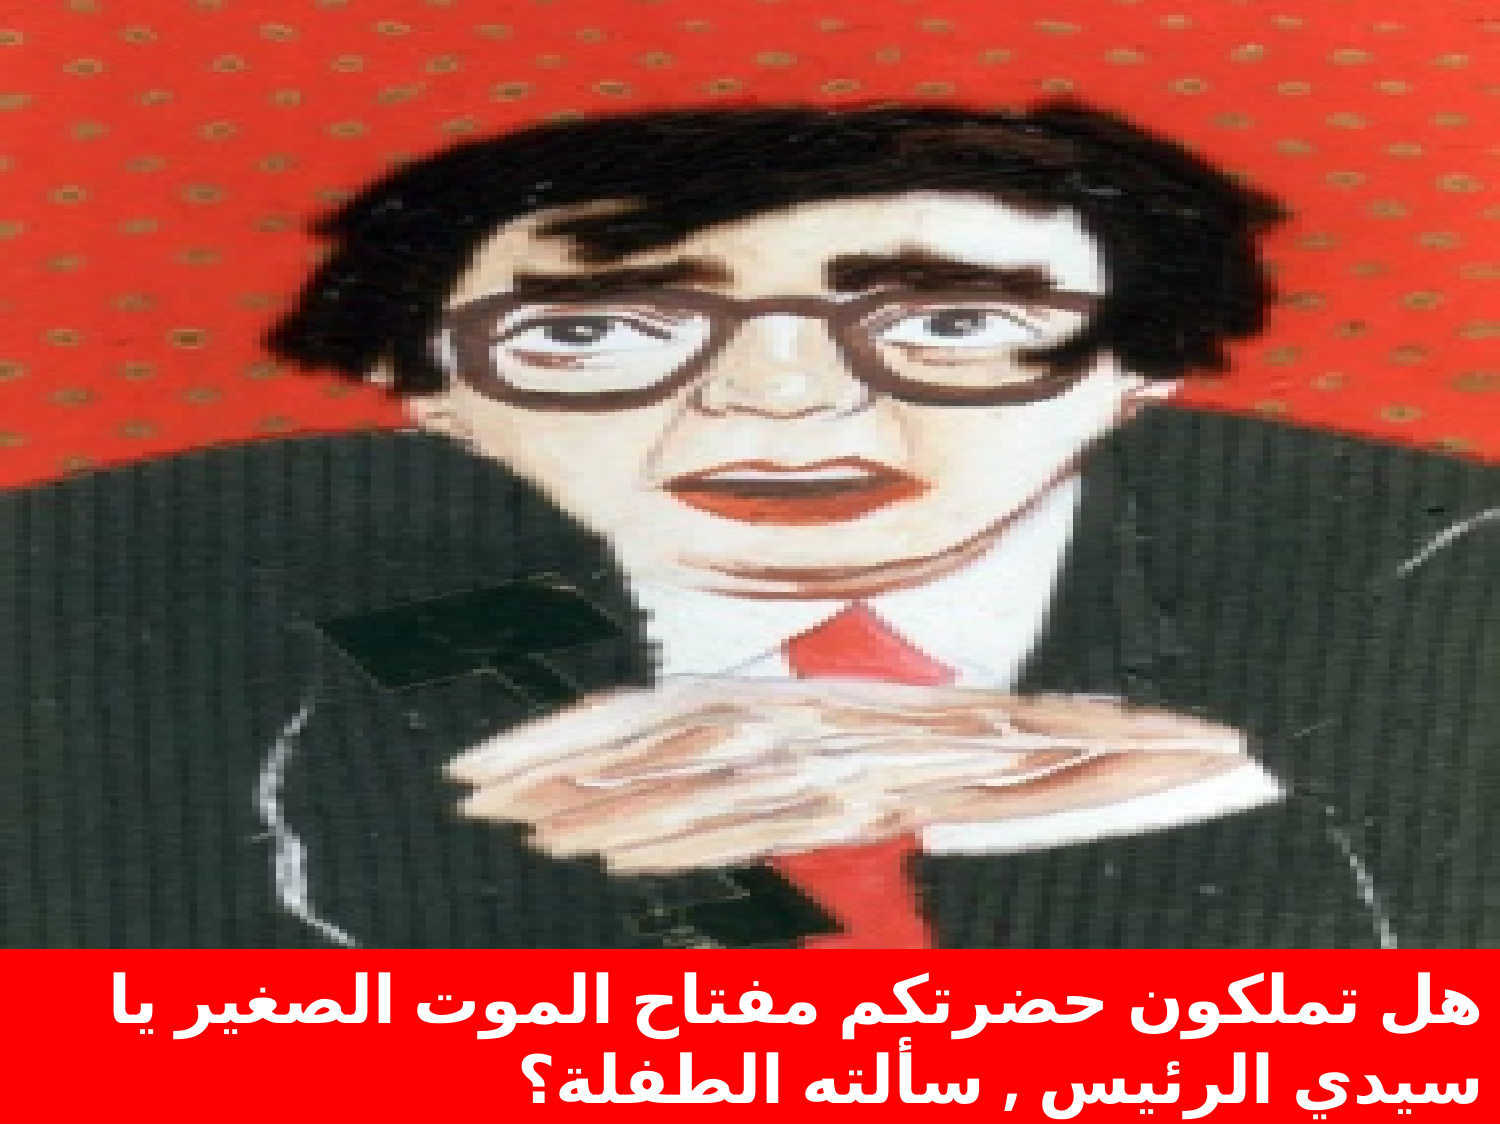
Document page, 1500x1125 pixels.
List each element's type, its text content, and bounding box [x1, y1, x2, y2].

picture [0, 0, 1500, 950]
text_box هل تملكون حضرتكم مفتاح الموت الصغير يا سيدي الرئيس , سألته الطفلة؟ [0, 956, 1500, 1124]
